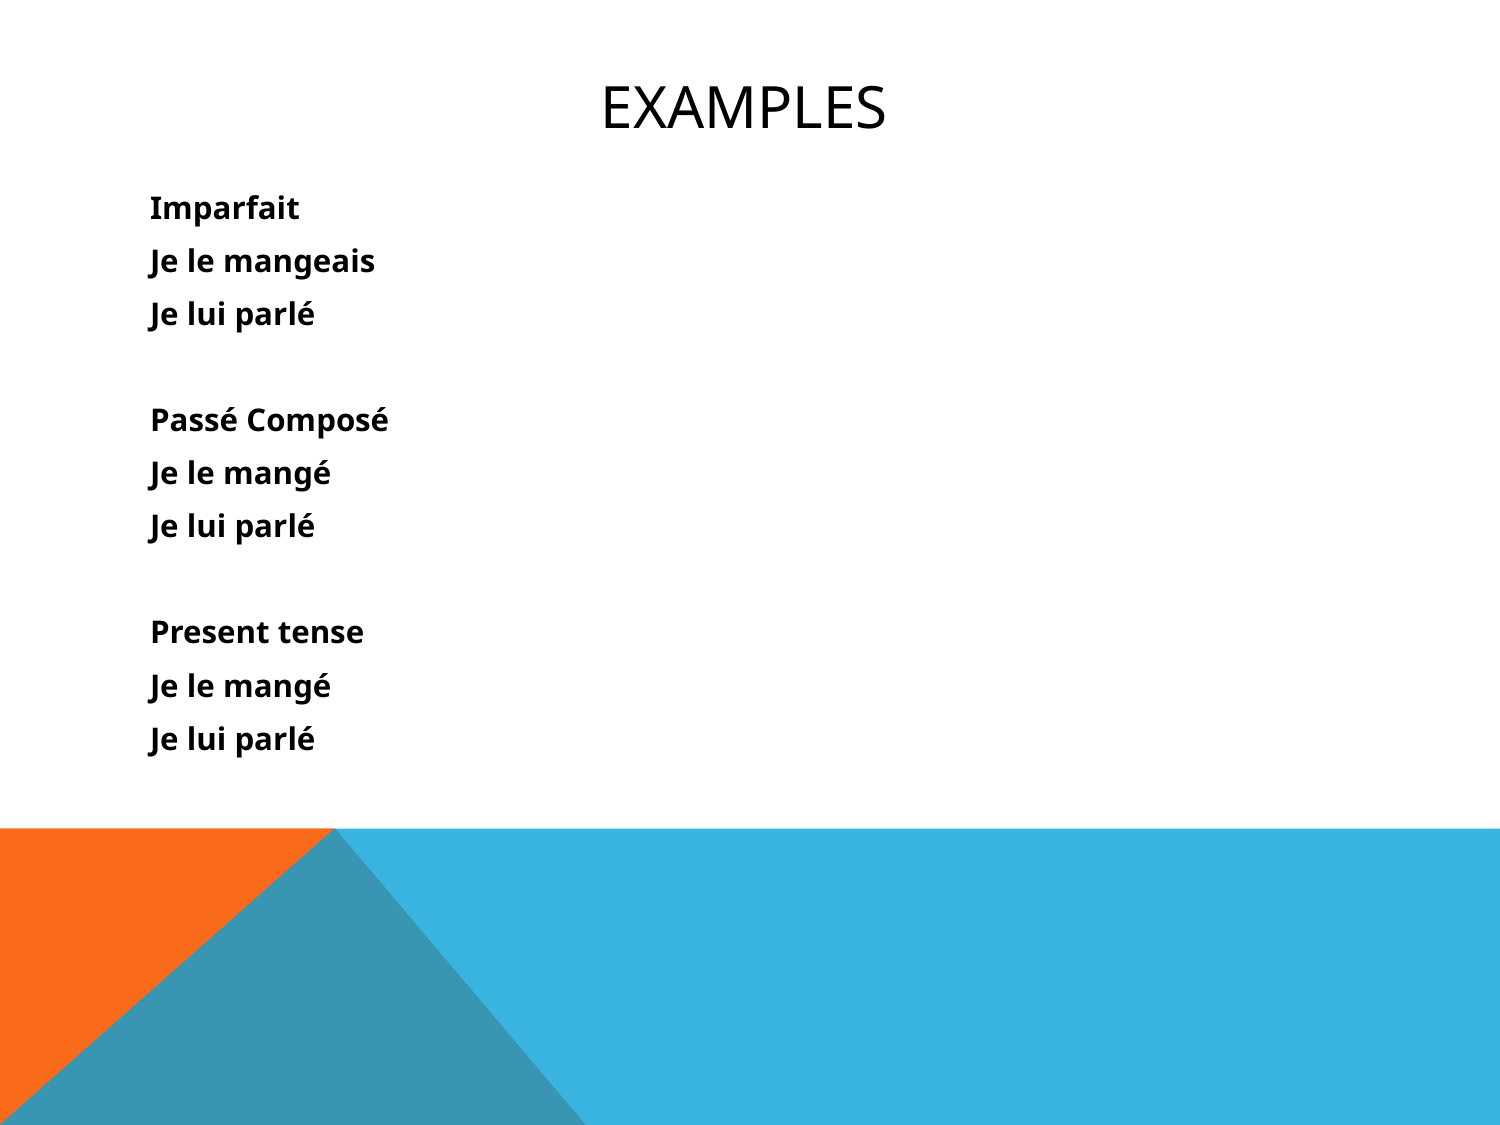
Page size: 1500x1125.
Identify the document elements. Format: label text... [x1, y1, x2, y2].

list Imparfait Je le mangeais Je lui parlé Passé Composé Je le mangé Je lui parlé Present tense Je le mangé Je lui parlé [135, 180, 1369, 768]
title Examples [135, 60, 1369, 150]
